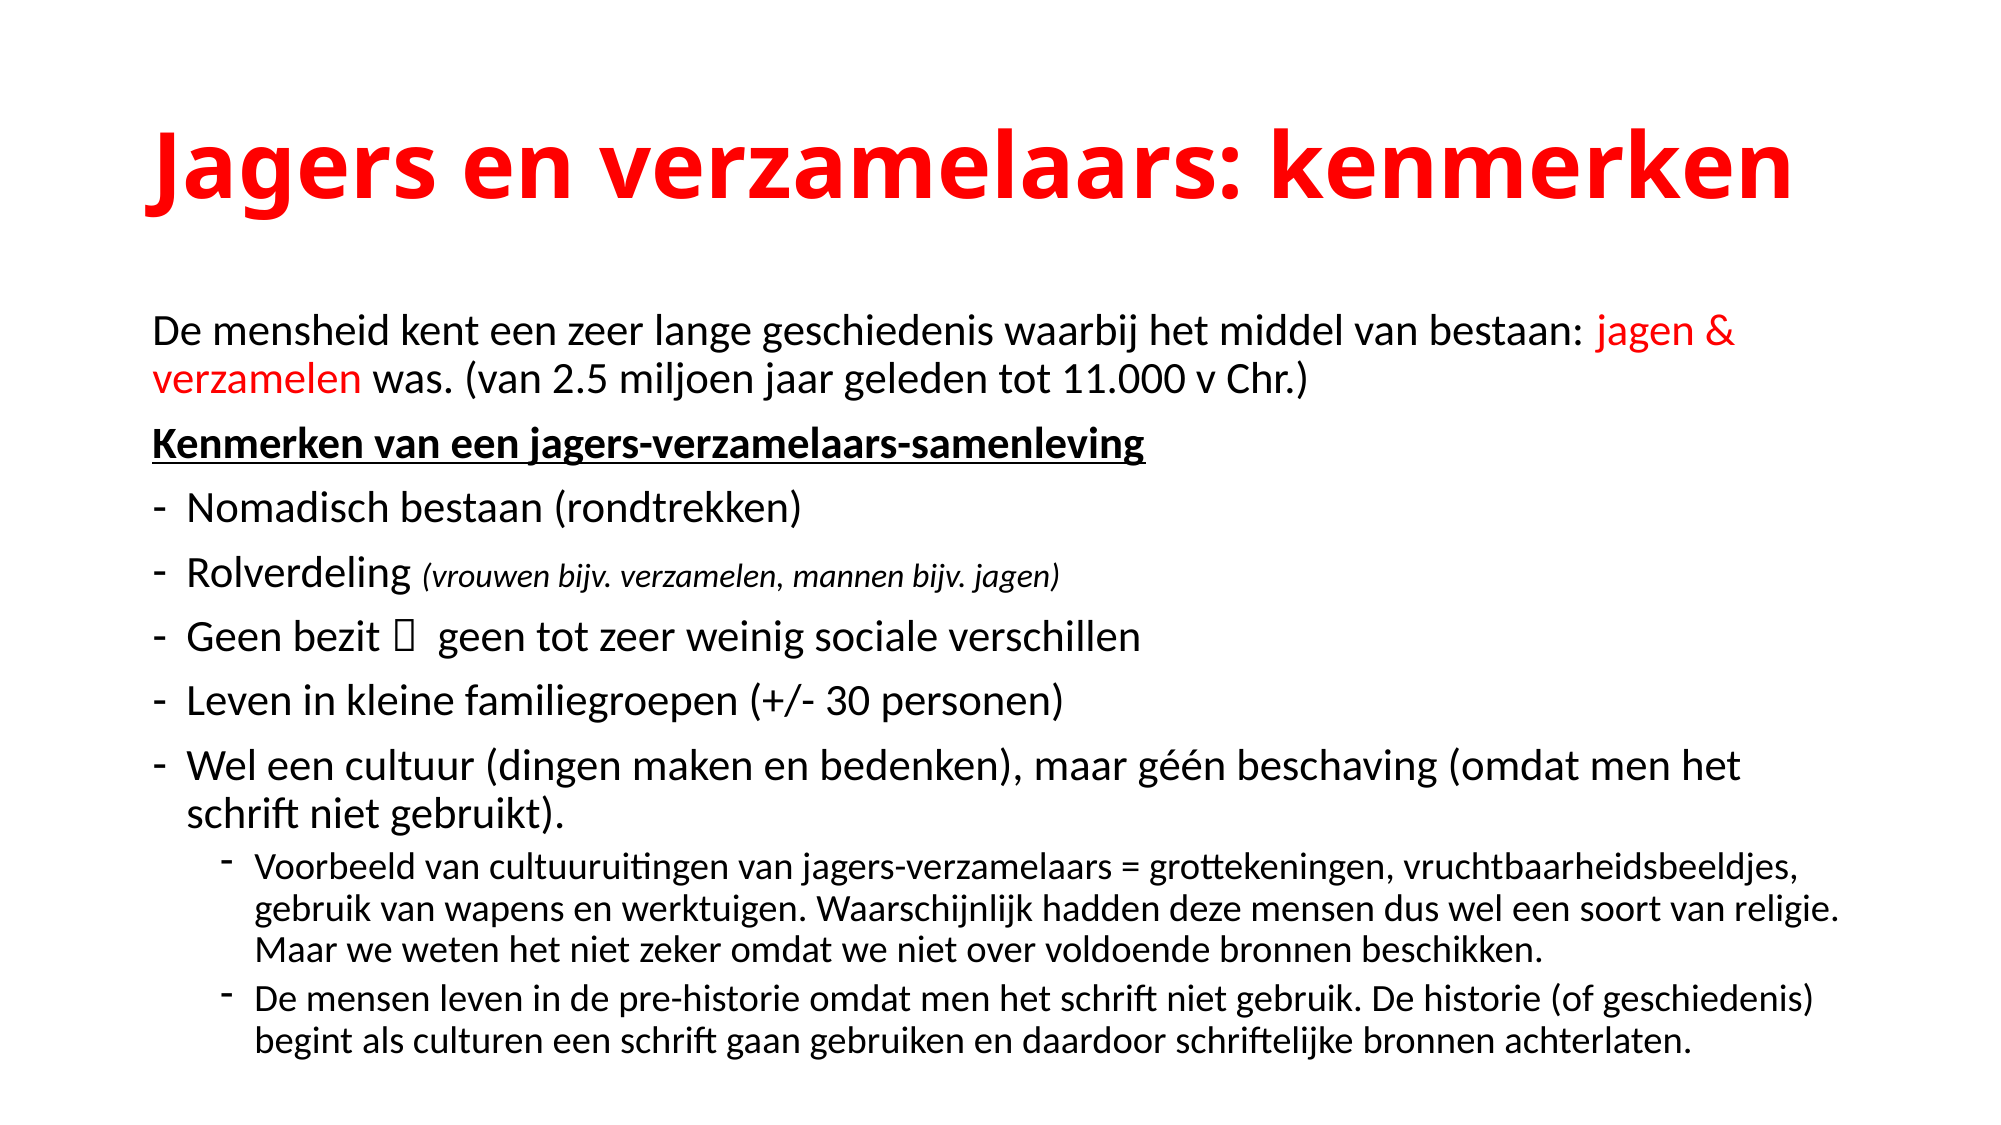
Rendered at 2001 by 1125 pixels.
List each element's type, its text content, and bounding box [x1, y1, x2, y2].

title Jagers en verzamelaars: kenmerken [137, 59, 1863, 278]
list De mensheid kent een zeer lange geschiedenis waarbij het middel van bestaan: jagen & verzamelen was. (van 2.5 miljoen jaar geleden tot 11.000 v Chr.) Kenmerken van een jagers-verzamelaars-samenleving Nomadisch bestaan (rondtrekken) Rolverdeling (vrouwen bijv. verzamelen, mannen bijv. jagen) Geen bezit  geen tot zeer weinig sociale verschillen Leven in kleine familiegroepen (+/- 30 personen) Wel een cultuur (dingen maken en bedenken), maar géén beschaving (omdat men het schrift niet gebruikt). Voorbeeld van cultuuruitingen van jagers-verzamelaars = grottekeningen, vruchtbaarheidsbeeldjes, gebruik van wapens en werktuigen. Waarschijnlijk hadden deze mensen dus wel een soort van religie. Maar we weten het niet zeker omdat we niet over voldoende bronnen beschikken. De mensen leven in de pre-historie omdat men het schrift niet gebruik. De historie (of geschiedenis) begint als culturen een schrift gaan gebruiken en daardoor schriftelijke bronnen achterlaten. [137, 299, 1863, 1088]
